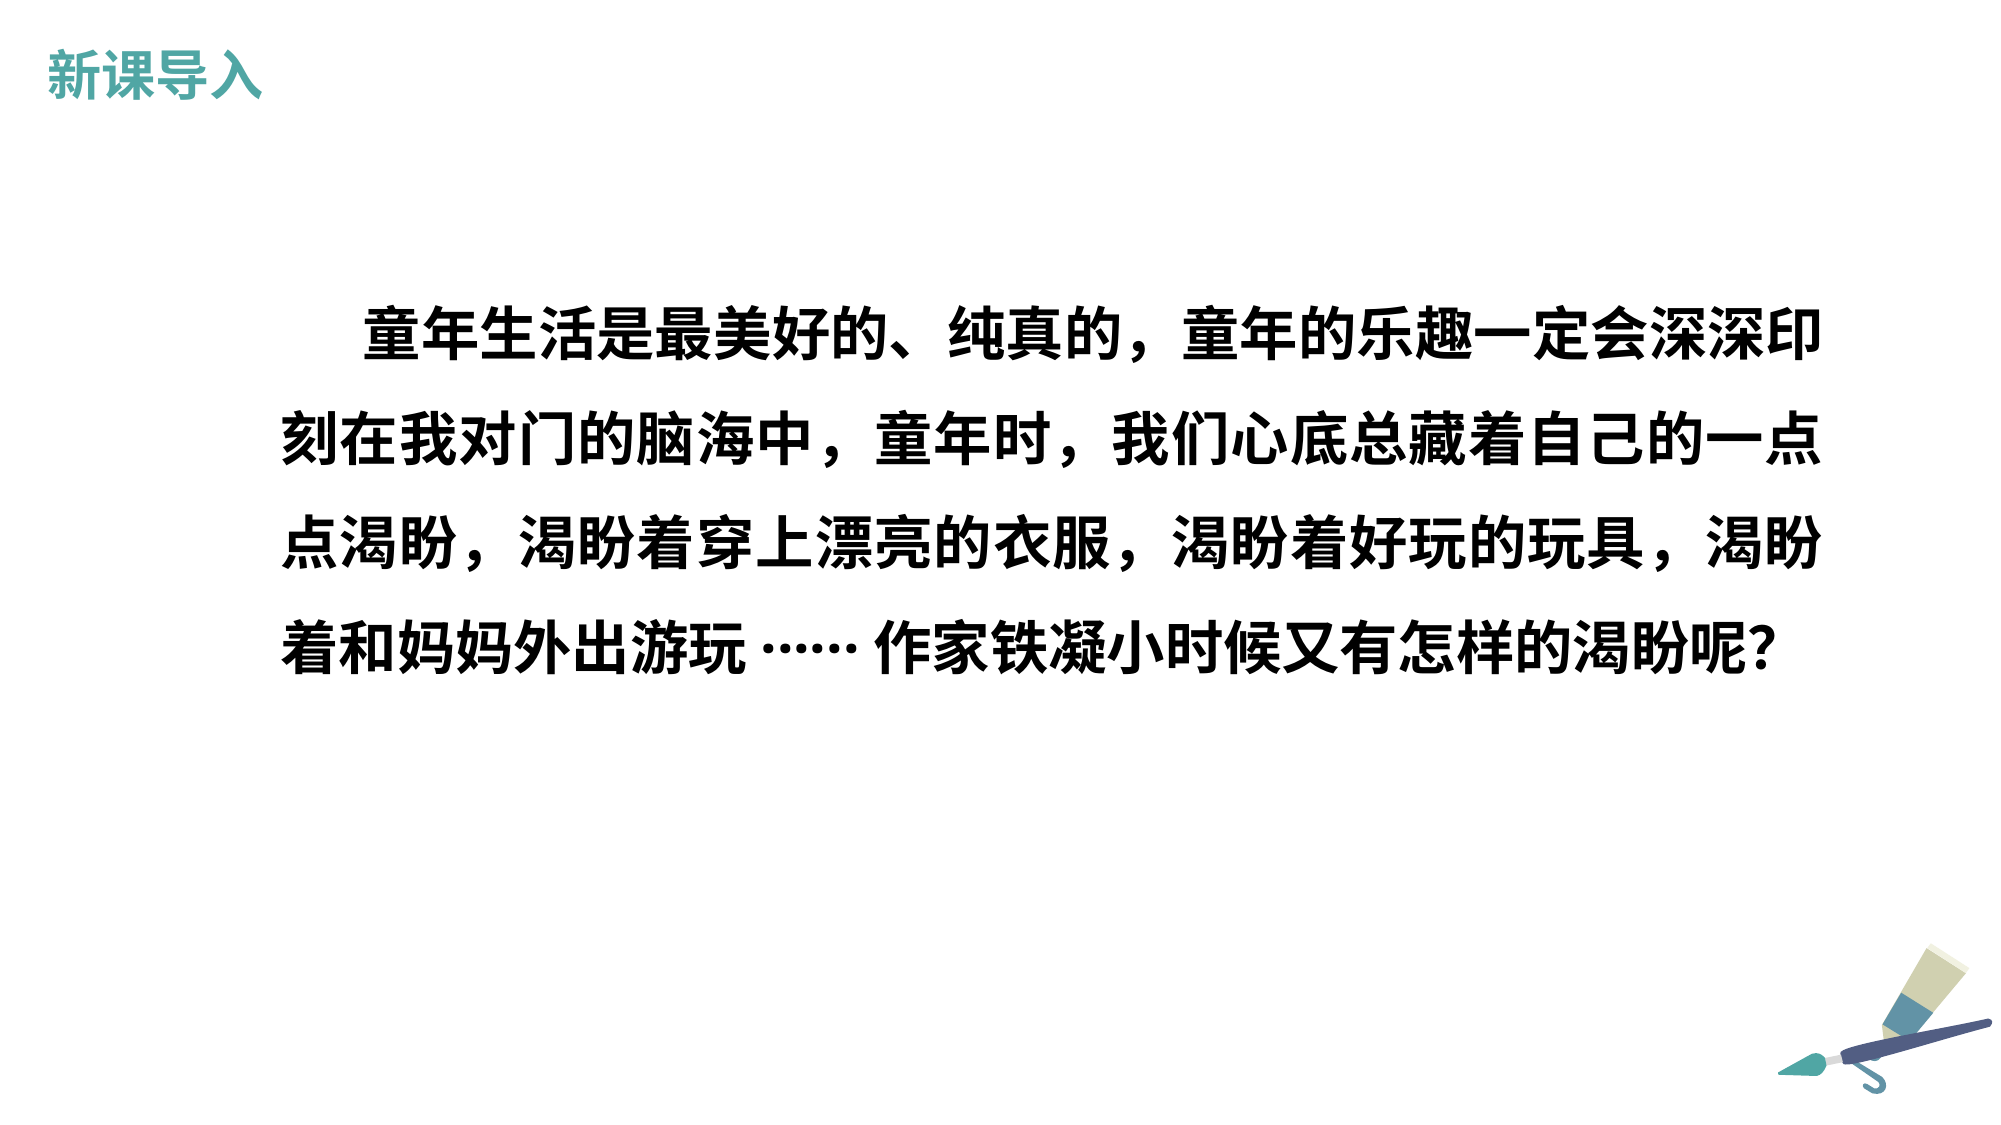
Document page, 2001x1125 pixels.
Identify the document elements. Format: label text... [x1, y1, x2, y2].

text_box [1811, 945, 1974, 1125]
text_box 童年生活是最美好的、纯真的，童年的乐趣一定会深深印刻在我对门的脑海中，童年时，我们心底总藏着自己的一点点渴盼，渴盼着穿上漂亮的衣服，渴盼着好玩的玩具，渴盼着和妈妈外出游玩······作家铁凝小时候又有怎样的渴盼呢？ [222, 254, 1840, 689]
text_box 新课导入 [32, 33, 347, 114]
